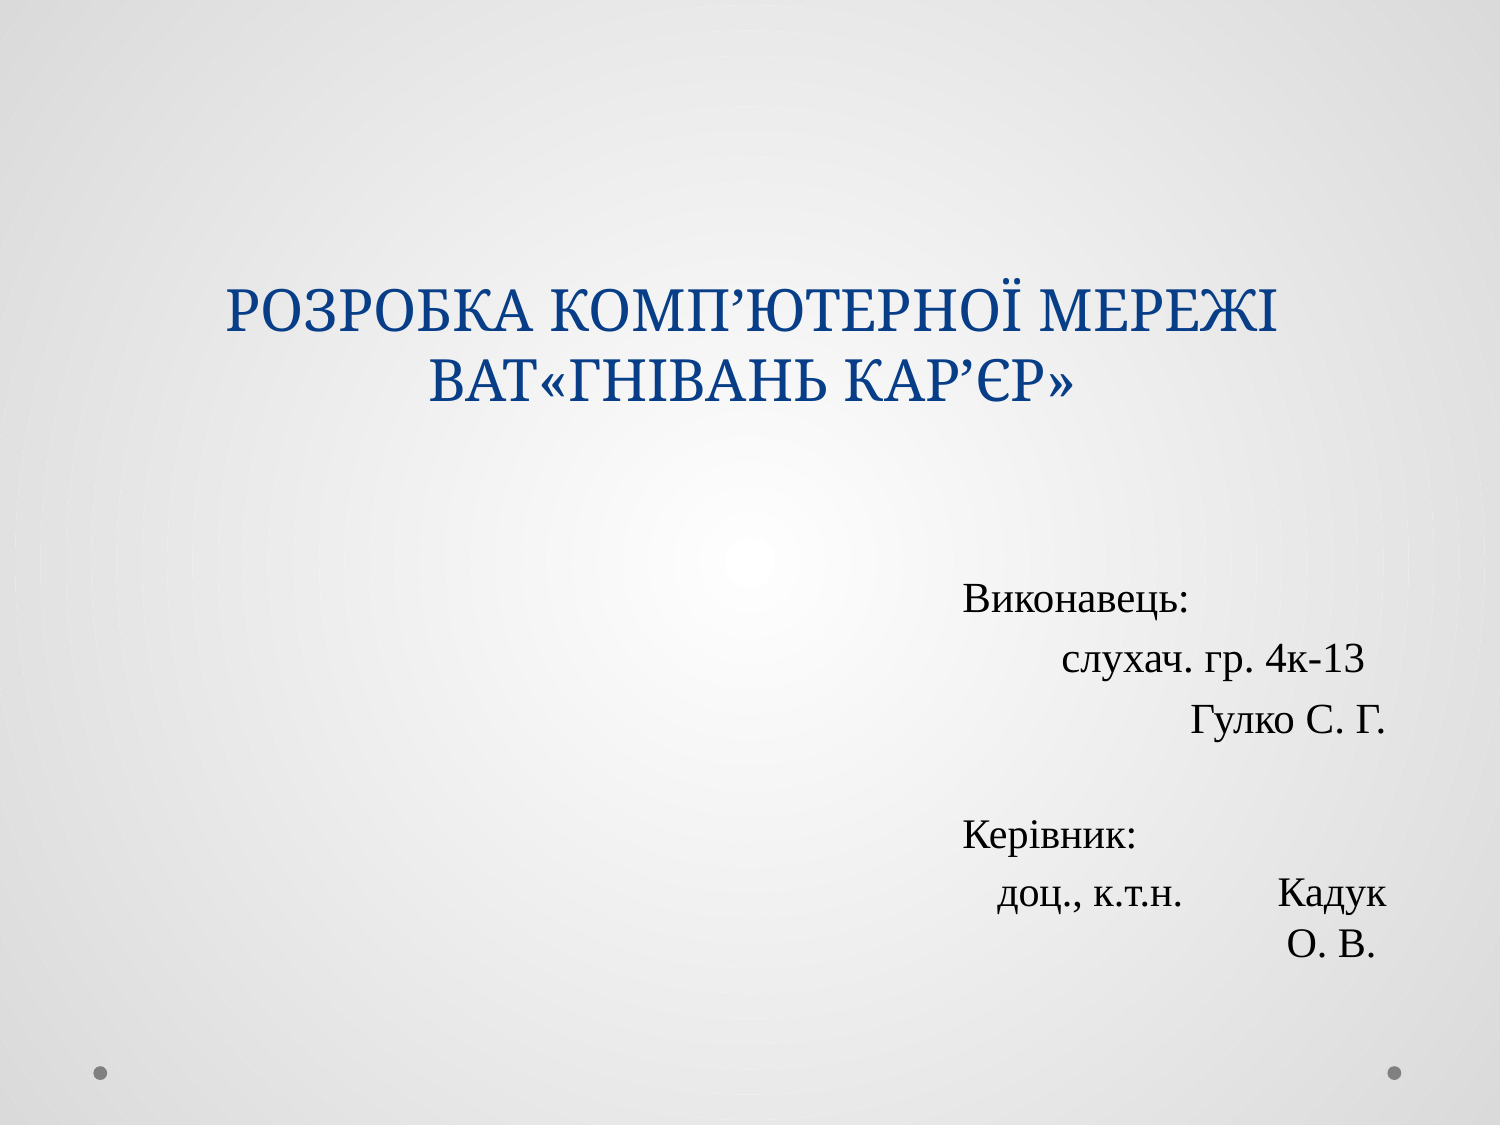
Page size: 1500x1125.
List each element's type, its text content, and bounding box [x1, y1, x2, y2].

title Розробка комп’ютерної мережі ВАТ«Гнівань кар’єр» [108, 90, 1397, 421]
text_box Виконавець: слухач. гр. 4к-13 Гулко С. Г. [962, 562, 1397, 750]
text_box Керівник: доц., к.т.н. Кадук О. В. [962, 798, 1397, 975]
